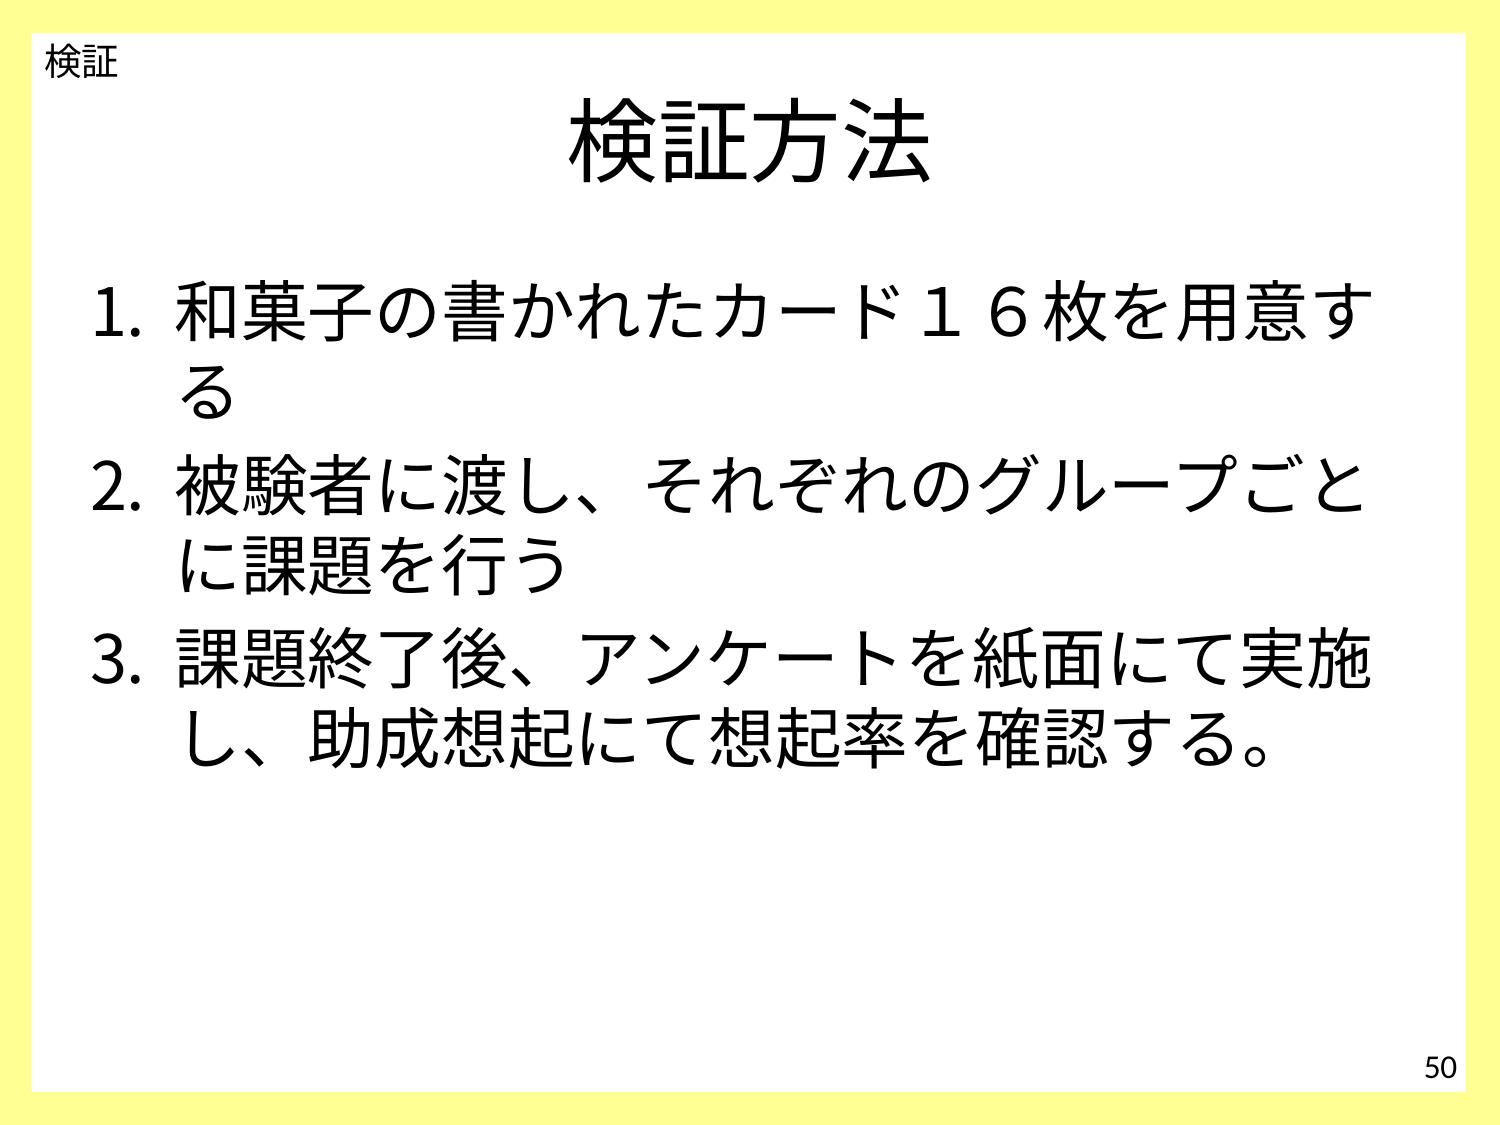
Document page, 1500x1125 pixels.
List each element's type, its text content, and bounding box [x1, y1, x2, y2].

text_box [0, 0, 1500, 1125]
text_box [0, 35, 1464, 1125]
text_box 検証 [29, 30, 408, 90]
list 和菓子の書かれたカード１６枚を用意する 被験者に渡し、それぞれのグループごとに課題を行う 課題終了後、アンケートを紙面にて実施し、助成想起にて想起率を確認する。 [75, 262, 1425, 1005]
title 検証方法 [75, 45, 1425, 233]
slide_number 50 [1399, 1035, 1473, 1095]
